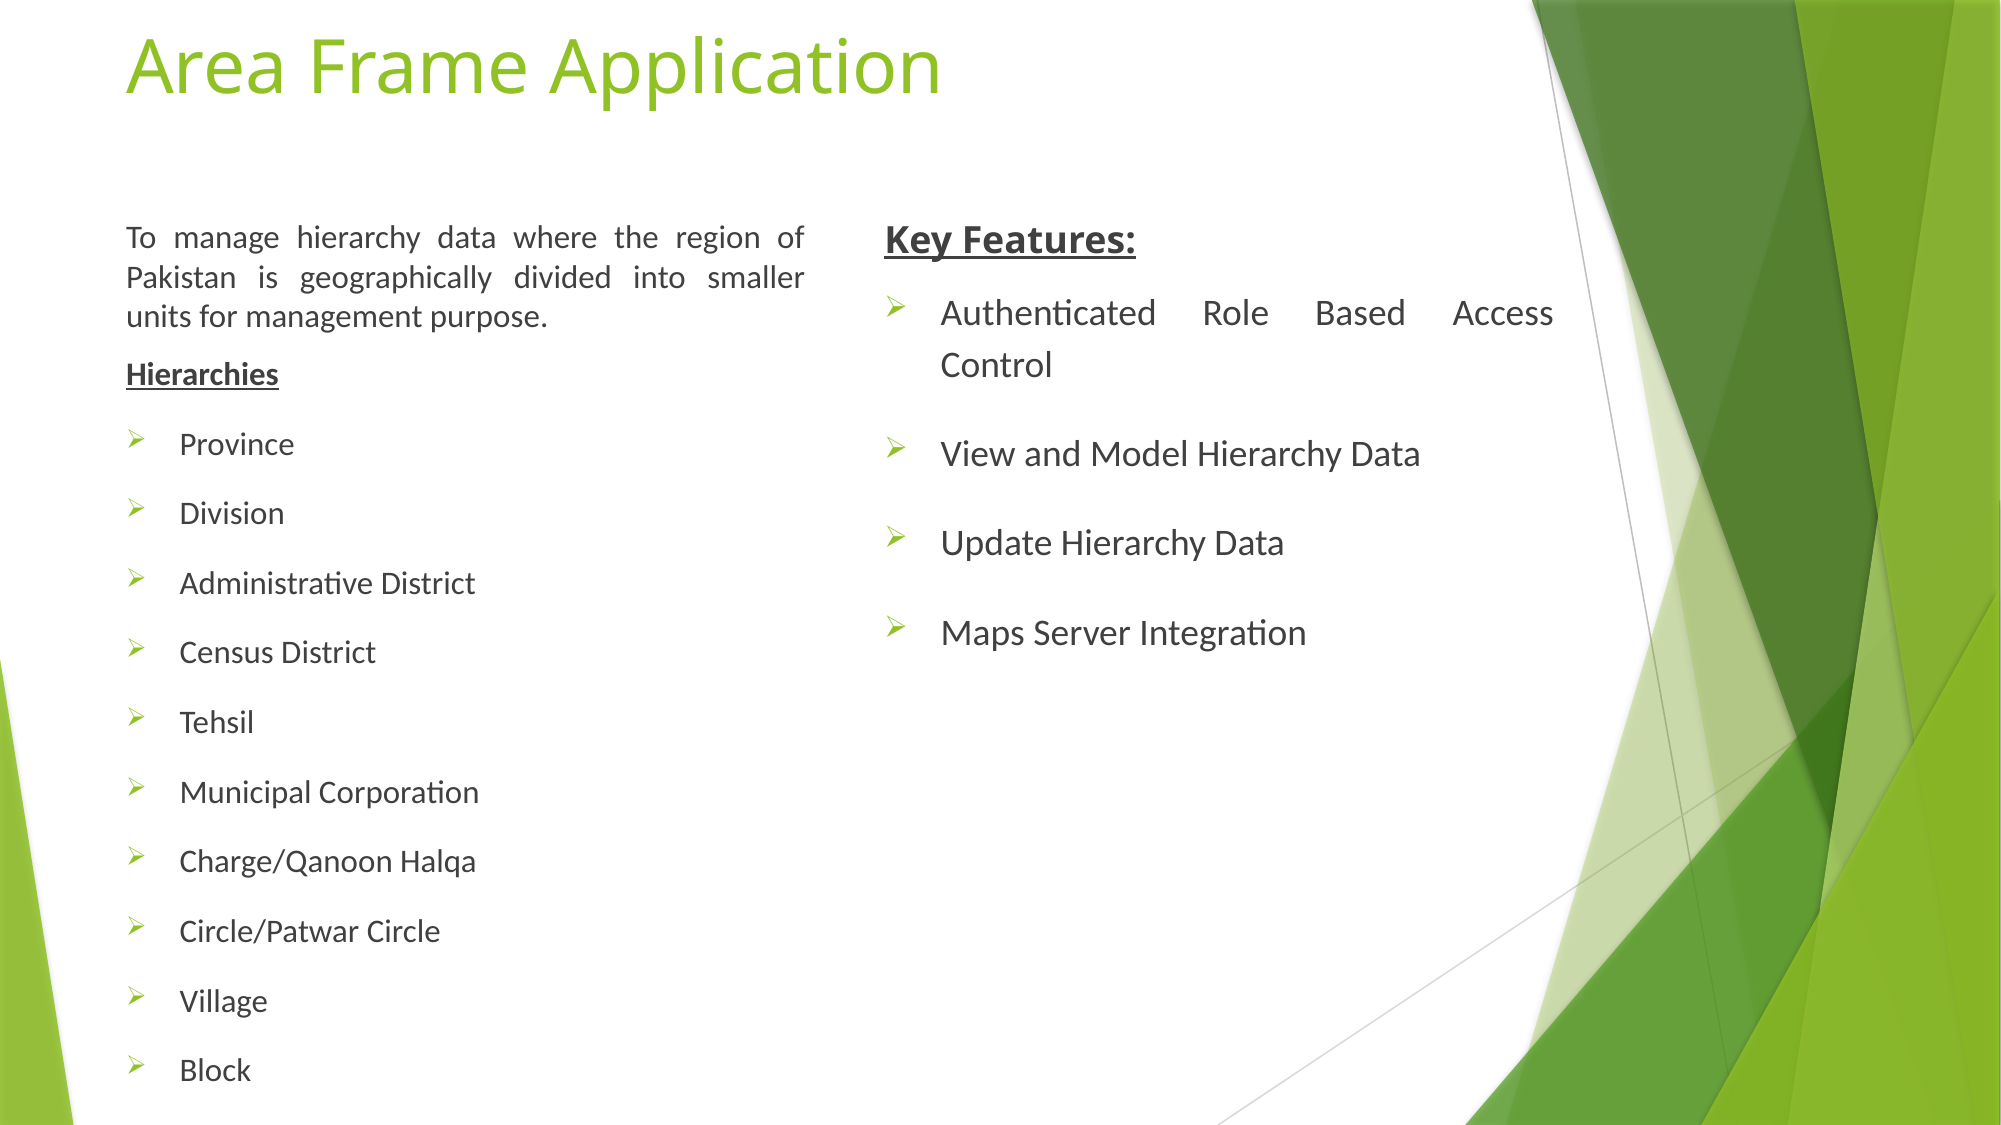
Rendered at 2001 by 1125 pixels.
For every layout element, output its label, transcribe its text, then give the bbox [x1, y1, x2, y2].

text_box Key Features: Authenticated Role Based Access Control View and Model Hierarchy Data Update Hierarchy Data Maps Server Integration [869, 208, 1570, 1016]
title Area Frame Application [111, 11, 1522, 184]
list To manage hierarchy data where the region of Pakistan is geographically divided into smaller units for management purpose. Hierarchies Province Division Administrative District Census District Tehsil Municipal Corporation Charge/Qanoon Halqa Circle/Patwar Circle Village Block [111, 208, 822, 1106]
